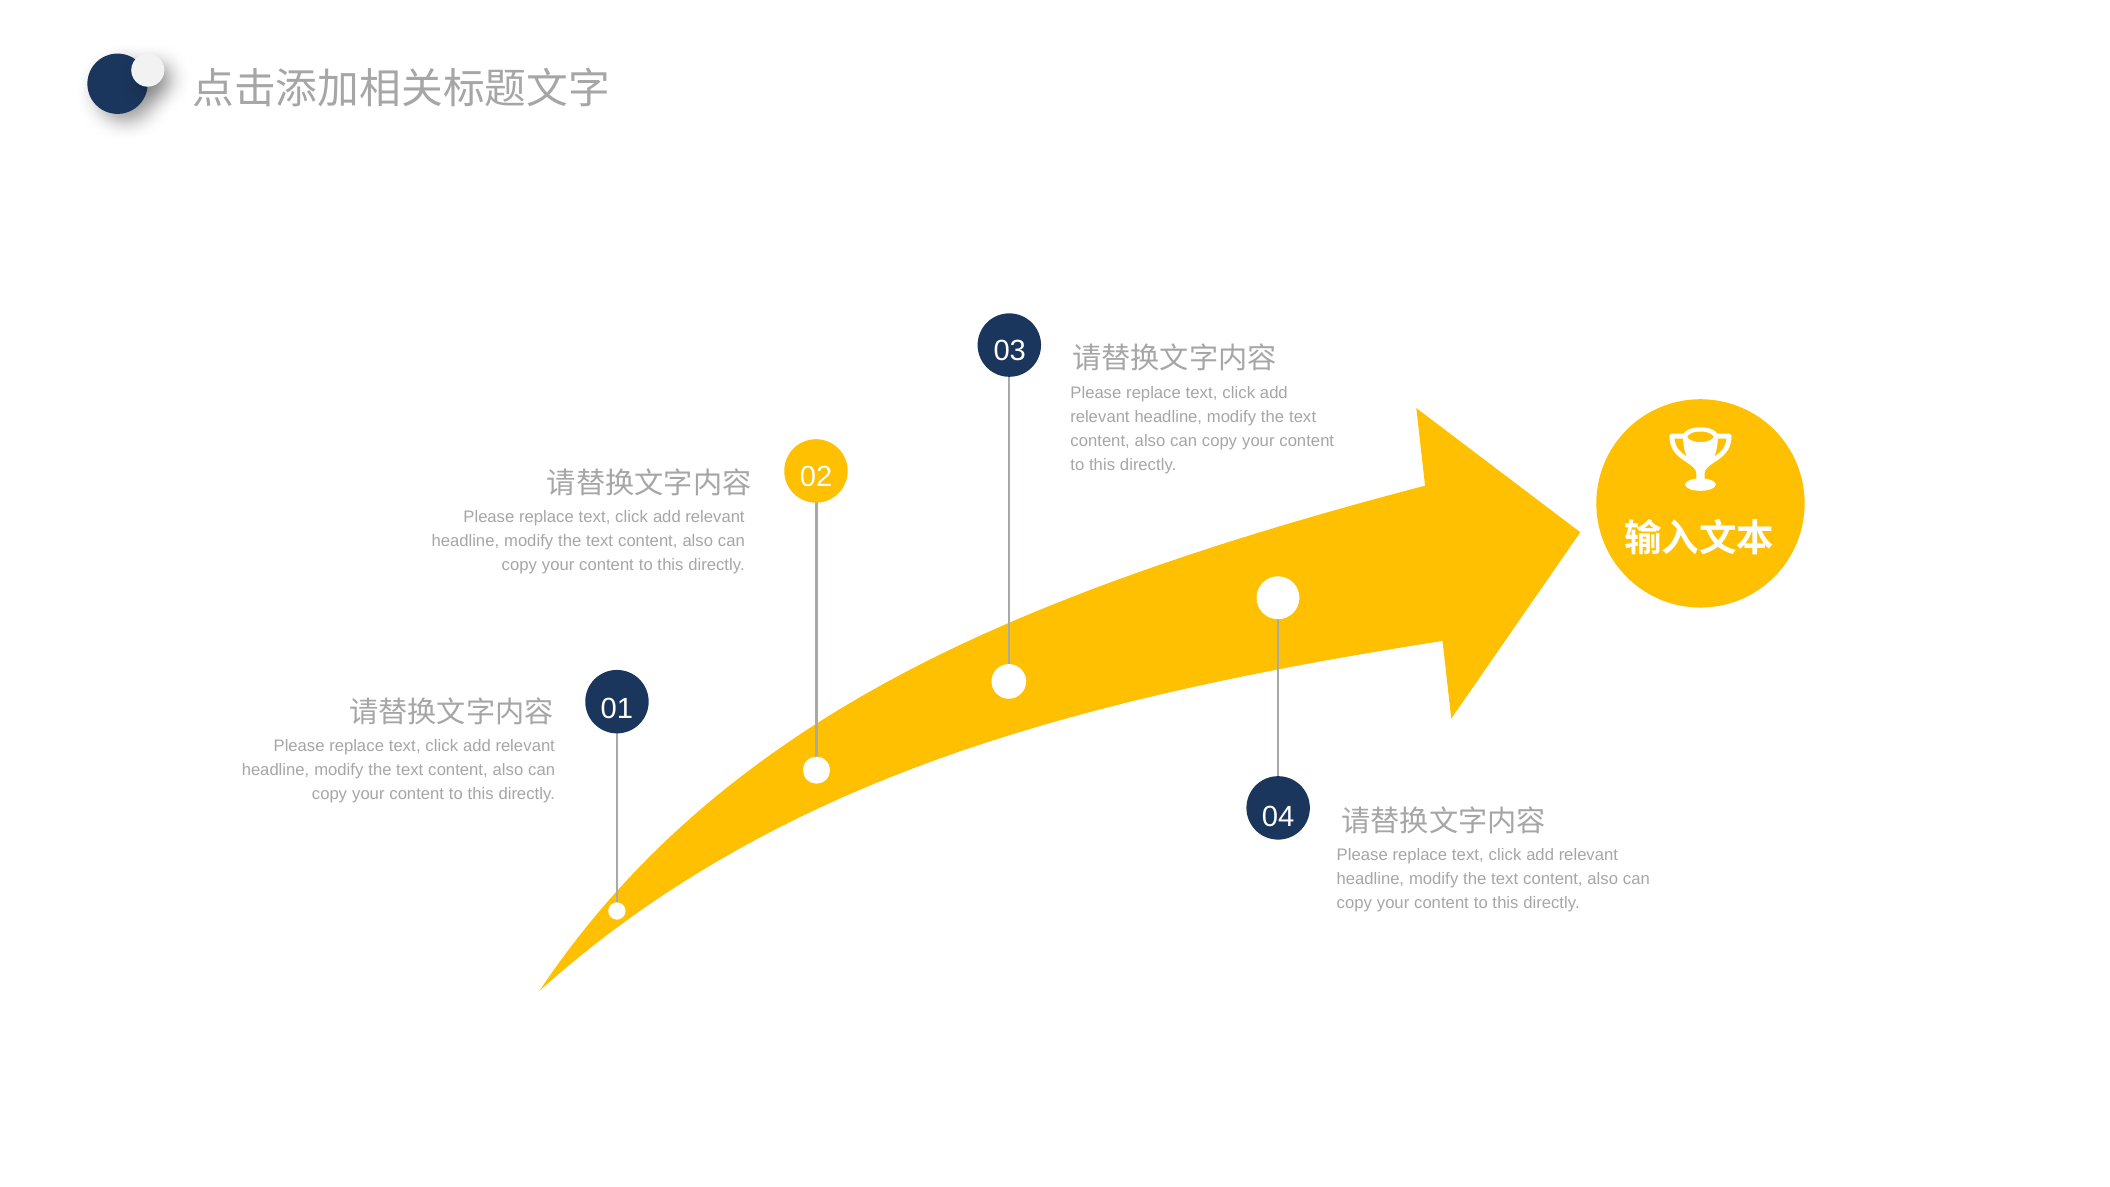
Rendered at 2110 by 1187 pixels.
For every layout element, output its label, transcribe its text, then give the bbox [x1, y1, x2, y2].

text_box [784, 439, 848, 503]
text_box [1596, 399, 1805, 608]
text_box [803, 756, 831, 784]
text_box 01 [597, 680, 637, 727]
text_box [1669, 427, 1732, 491]
text_box [608, 902, 626, 920]
text_box [1261, 835, 1295, 840]
text_box 输入文本 [1622, 499, 1776, 561]
text_box [1246, 776, 1310, 833]
text_box [130, 52, 166, 88]
text_box 点击添加相关标题文字 [176, 53, 680, 114]
text_box Please replace text, click add relevant headline, modify the text content, also can copy your content to this directly. [216, 730, 556, 803]
text_box 02 [796, 447, 836, 495]
text_box [1256, 576, 1300, 620]
text_box [977, 313, 1042, 377]
text_box 04 [1258, 787, 1298, 835]
text_box 请替换文字内容 [494, 457, 752, 500]
text_box Please replace text, click add relevant headline, modify the text content, also can copy your content to this directly. [406, 501, 746, 574]
text_box 03 [990, 321, 1030, 369]
text_box [585, 669, 649, 734]
text_box 请替换文字内容 [1072, 332, 1294, 375]
text_box 请替换文字内容 [1341, 795, 1563, 838]
text_box [86, 52, 142, 115]
text_box Please replace text, click add relevant headline, modify the text content, also can copy your content to this directly. [1336, 839, 1676, 912]
text_box 请替换文字内容 [315, 686, 554, 729]
text_box [539, 408, 1581, 991]
text_box Please replace text, click add relevant headline, modify the text content, also can copy your content to this directly. [1070, 378, 1352, 474]
text_box [991, 664, 1027, 699]
